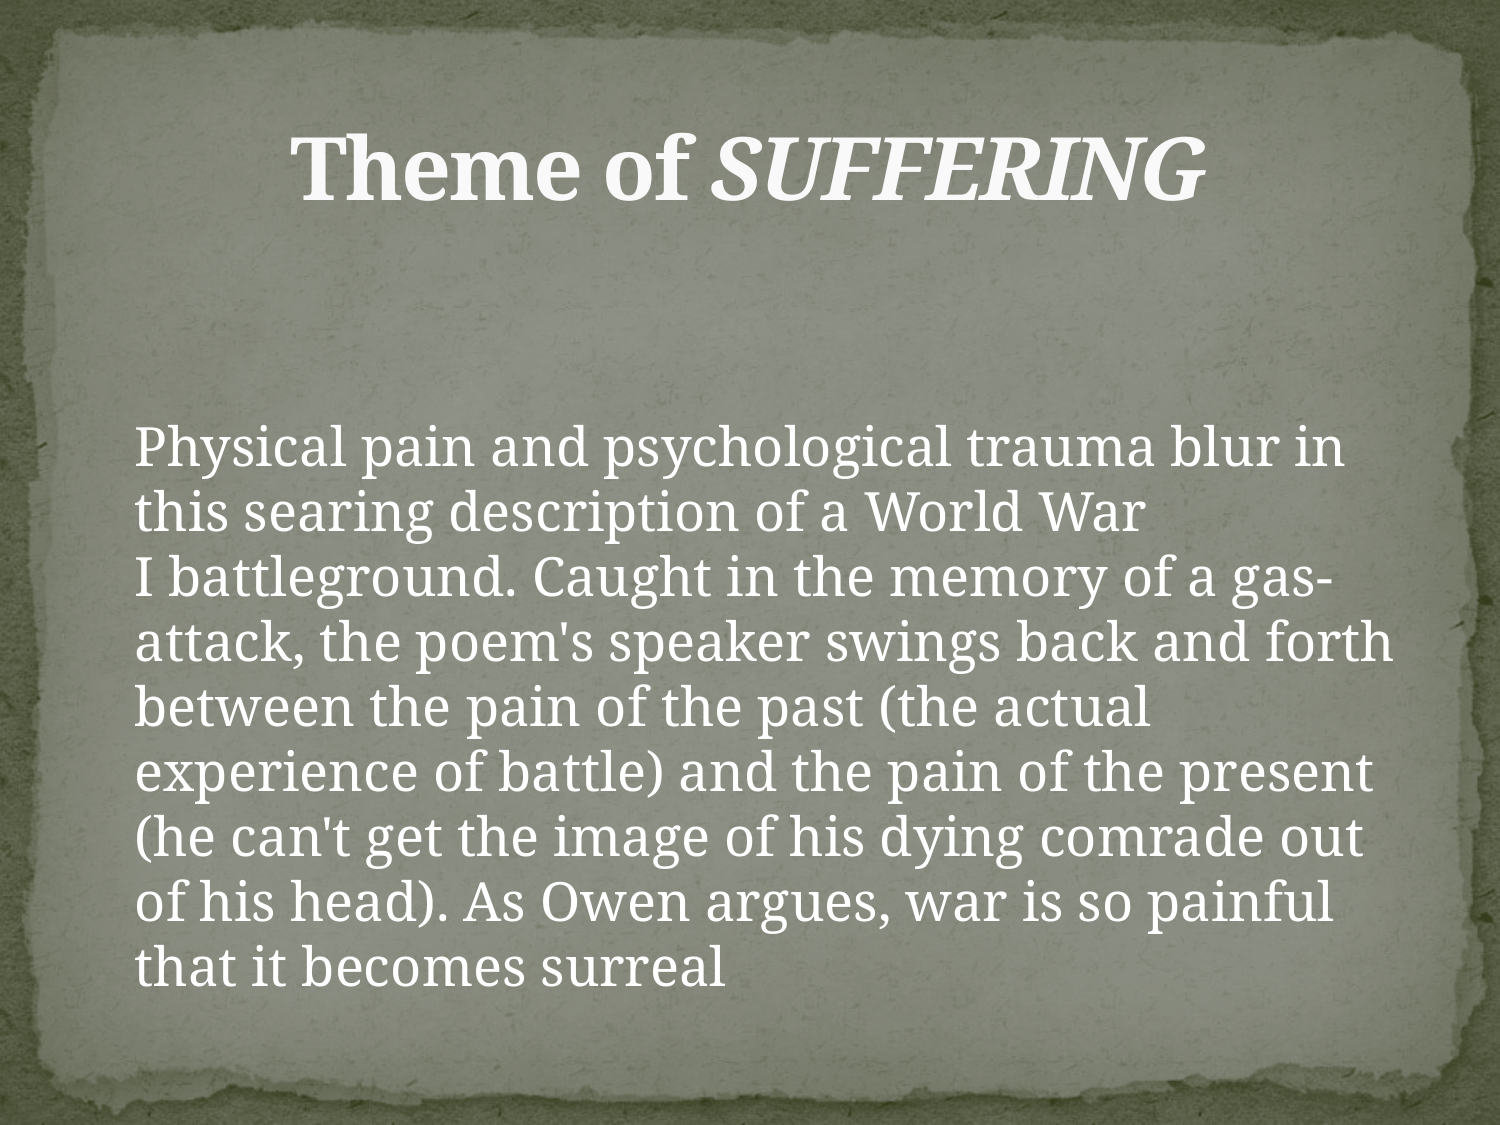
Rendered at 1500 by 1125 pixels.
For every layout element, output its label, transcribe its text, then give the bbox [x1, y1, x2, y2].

list Physical pain and psychological trauma blur in this searing description of a World War I battleground. Caught in the memory of a gas-attack, the poem's speaker swings back and forth between the pain of the past (the actual experience of battle) and the pain of the present (he can't get the image of his dying comrade out of his head). As Owen argues, war is so painful that it becomes surreal [74, 249, 1426, 1001]
title Theme of SUFFERING [74, 24, 1425, 225]
